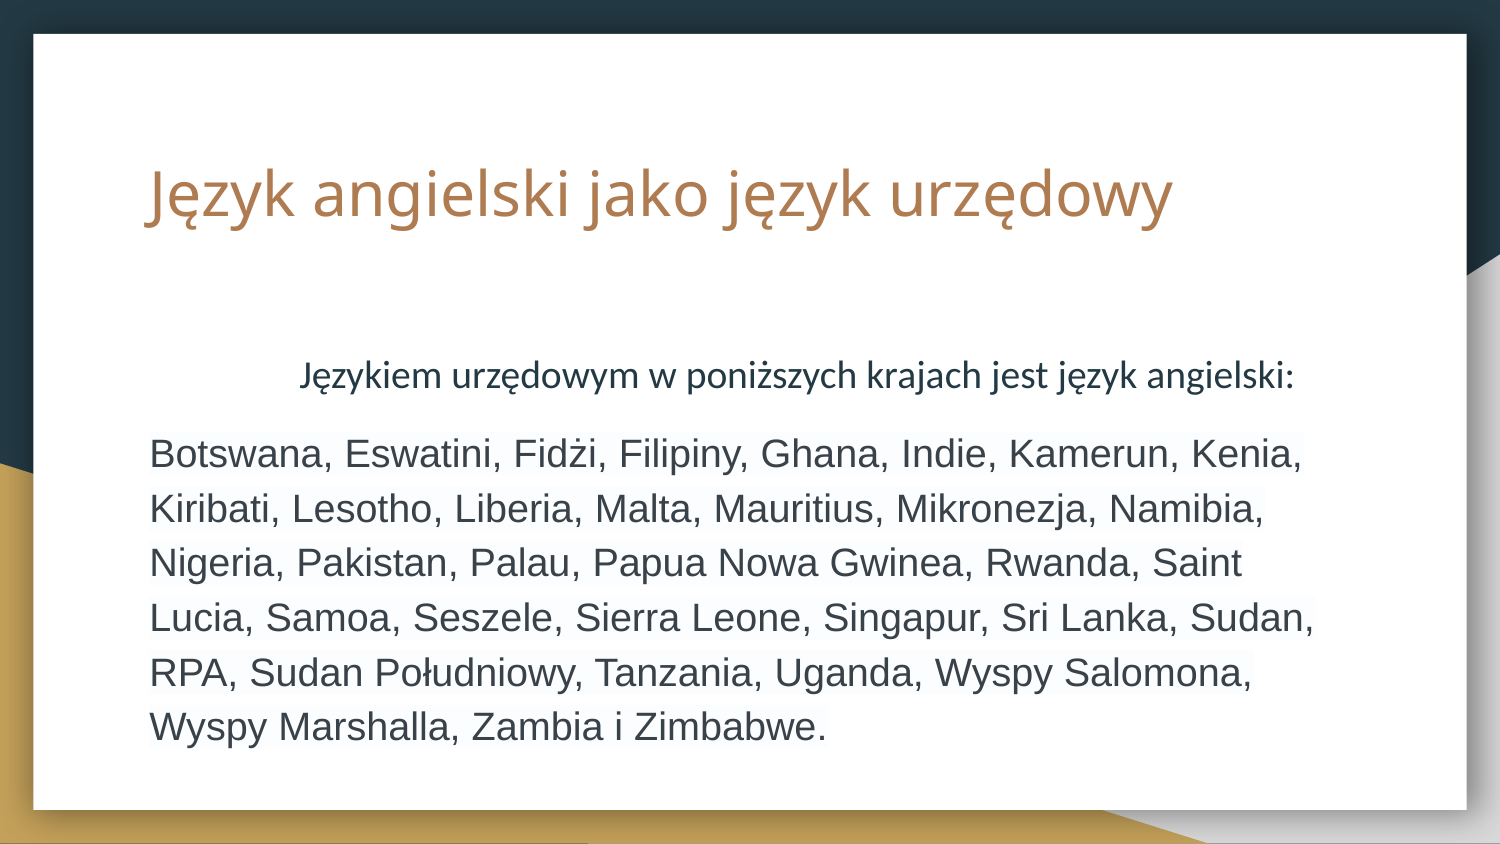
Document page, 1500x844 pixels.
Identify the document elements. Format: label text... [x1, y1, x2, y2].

list Językiem urzędowym w poniższych krajach jest język angielski: Botswana, Eswatini, Fidżi, Filipiny, Ghana, Indie, Kamerun, Kenia, Kiribati, Lesotho, Liberia, Malta, Mauritius, Mikronezja, Namibia, Nigeria, Pakistan, Palau, Papua Nowa Gwinea, Rwanda, Saint Lucia, Samoa, Seszele, Sierra Leone, Singapur, Sri Lanka, Sudan, RPA, Sudan Południowy, Tanzania, Uganda, Wyspy Salomona, Wyspy Marshalla, Zambia i Zimbabwe. [134, 326, 1366, 729]
title Język angielski jako język urzędowy [134, 138, 1366, 296]
